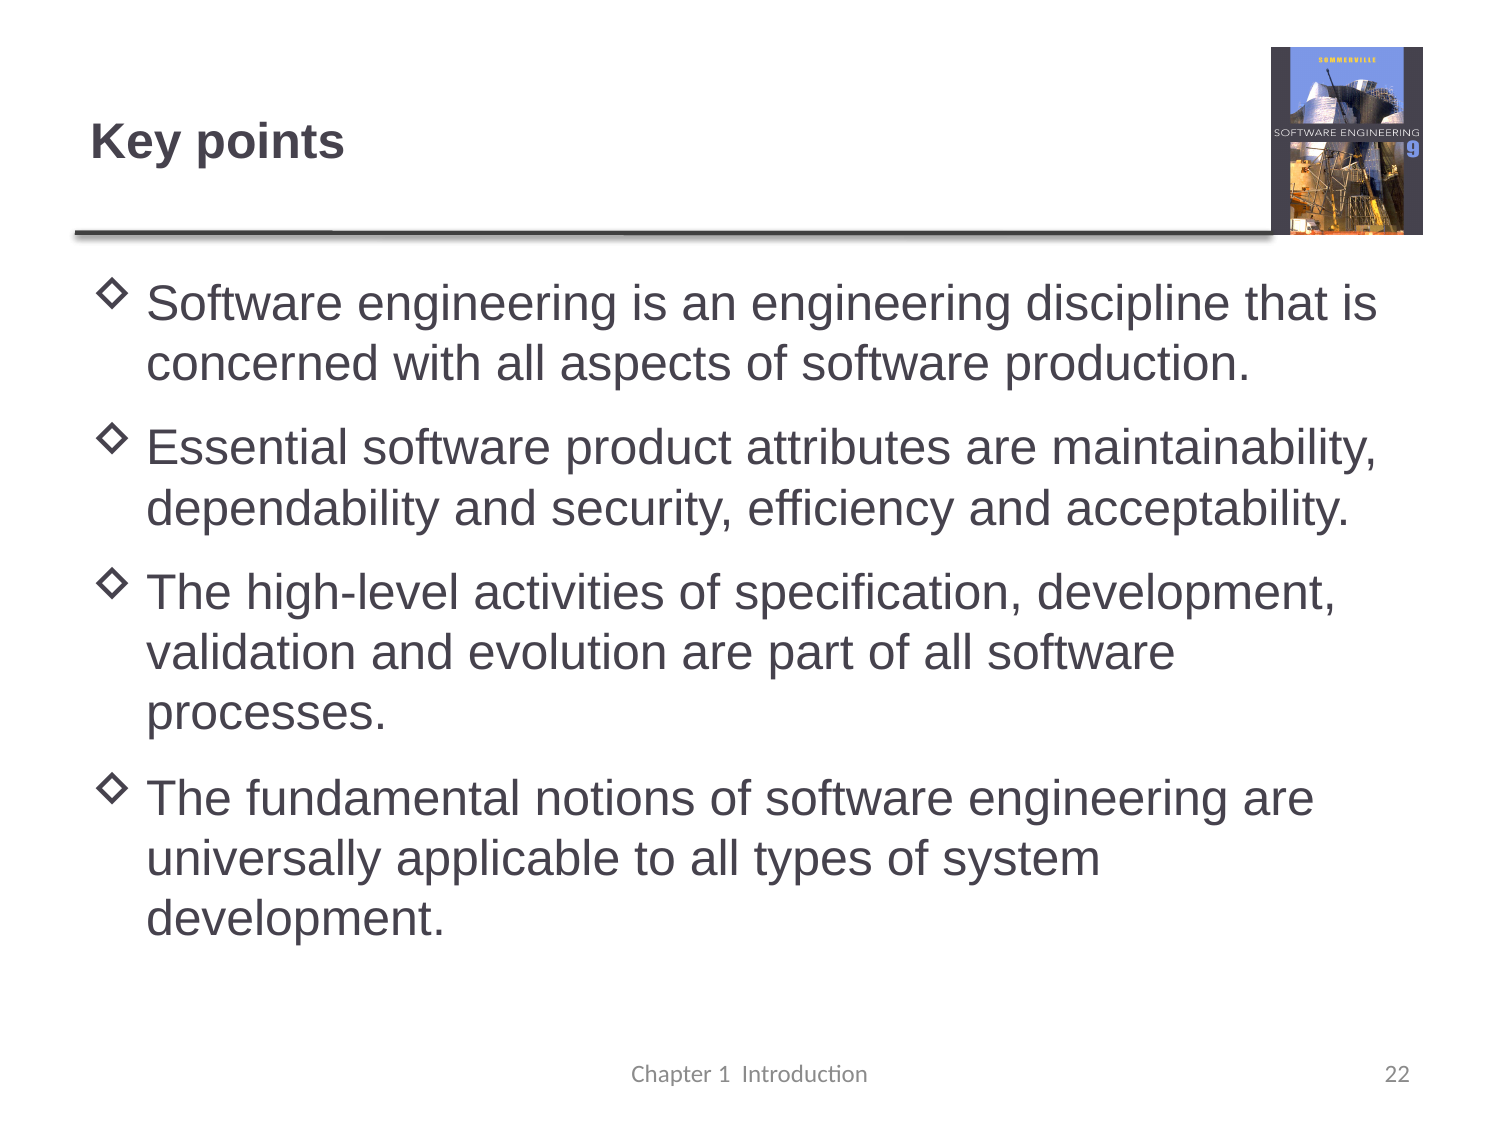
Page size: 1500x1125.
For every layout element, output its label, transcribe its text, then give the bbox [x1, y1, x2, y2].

slide_number 22 [1074, 1042, 1425, 1103]
picture [1272, 47, 1423, 235]
title Key points [74, 44, 1272, 233]
list Software engineering is an engineering discipline that is concerned with all aspects of software production. Essential software product attributes are maintainability, dependability and security, efficiency and acceptability. The high-level activities of specification, development, validation and evolution are part of all software processes. The fundamental notions of software engineering are universally applicable to all types of system development. [75, 262, 1425, 1005]
footer Chapter 1 Introduction [512, 1042, 988, 1103]
